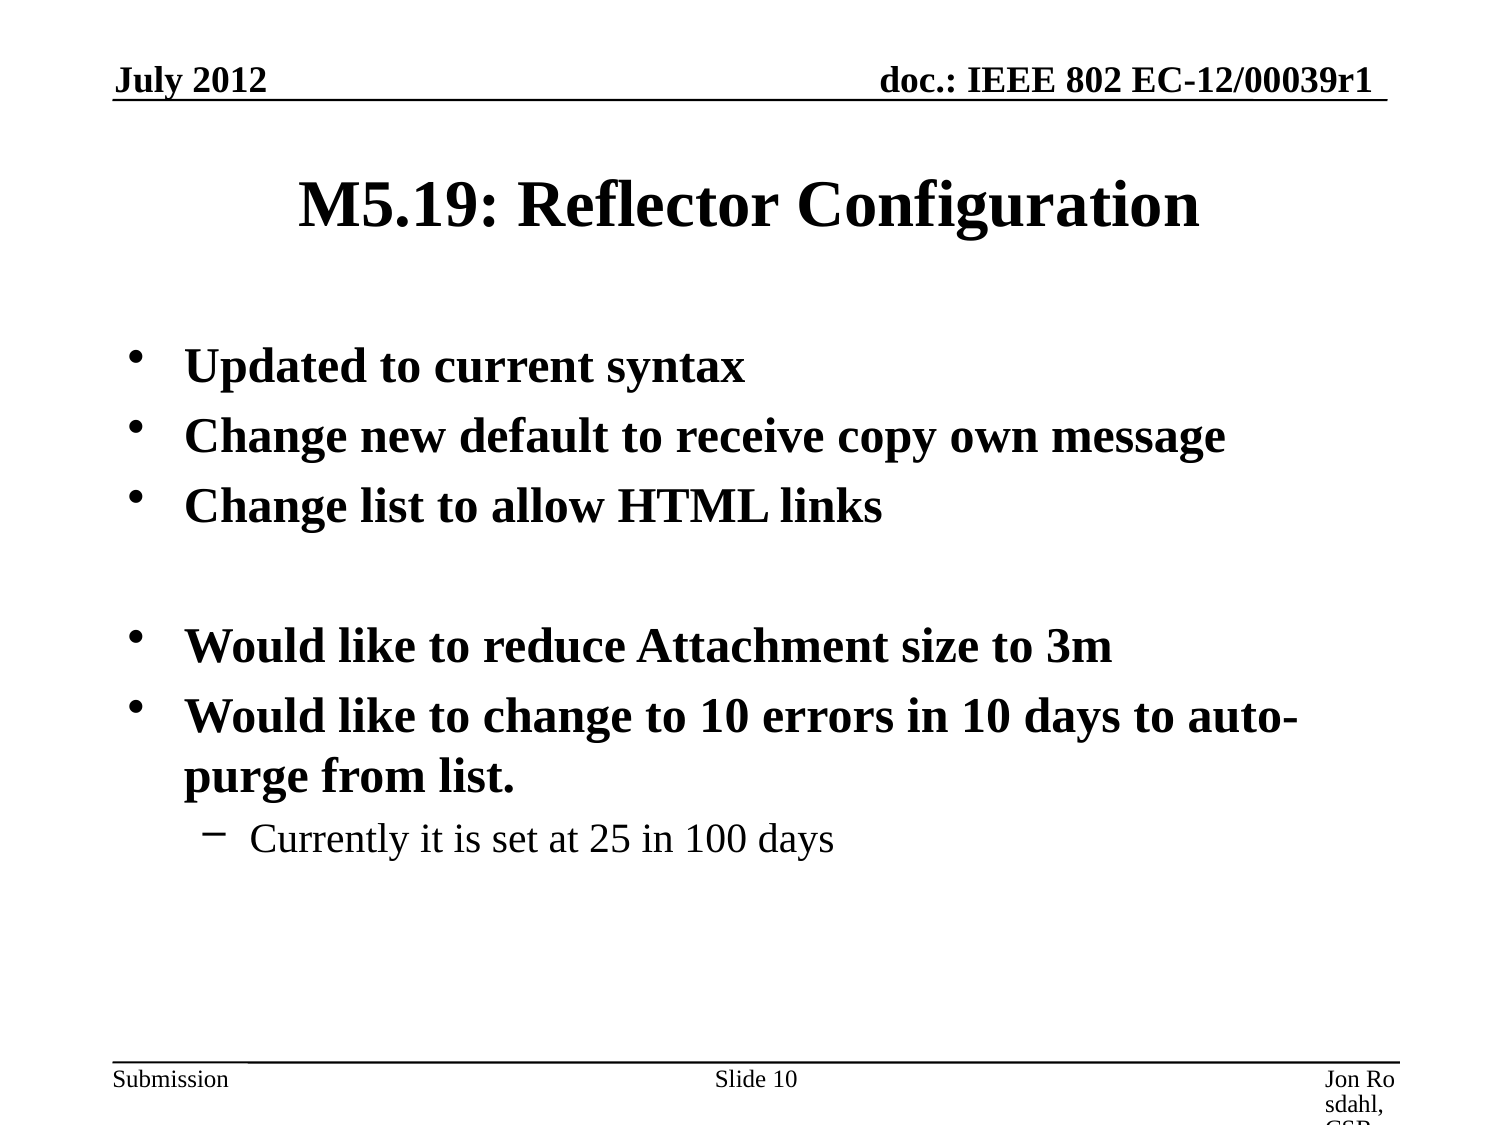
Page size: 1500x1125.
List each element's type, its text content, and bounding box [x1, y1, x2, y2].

slide_number Slide 10 [712, 1061, 800, 1093]
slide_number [114, 54, 290, 101]
list Updated to current syntax Change new default to receive copy own message Change list to allow HTML links Would like to reduce Attachment size to 3m Would like to change to 10 errors in 10 days to auto-purge from list. Currently it is set at 25 in 100 days [112, 324, 1388, 1001]
footer Jon Rosdahl, CSR [1324, 1061, 1402, 1093]
title M5.19: Reflector Configuration [112, 112, 1388, 288]
